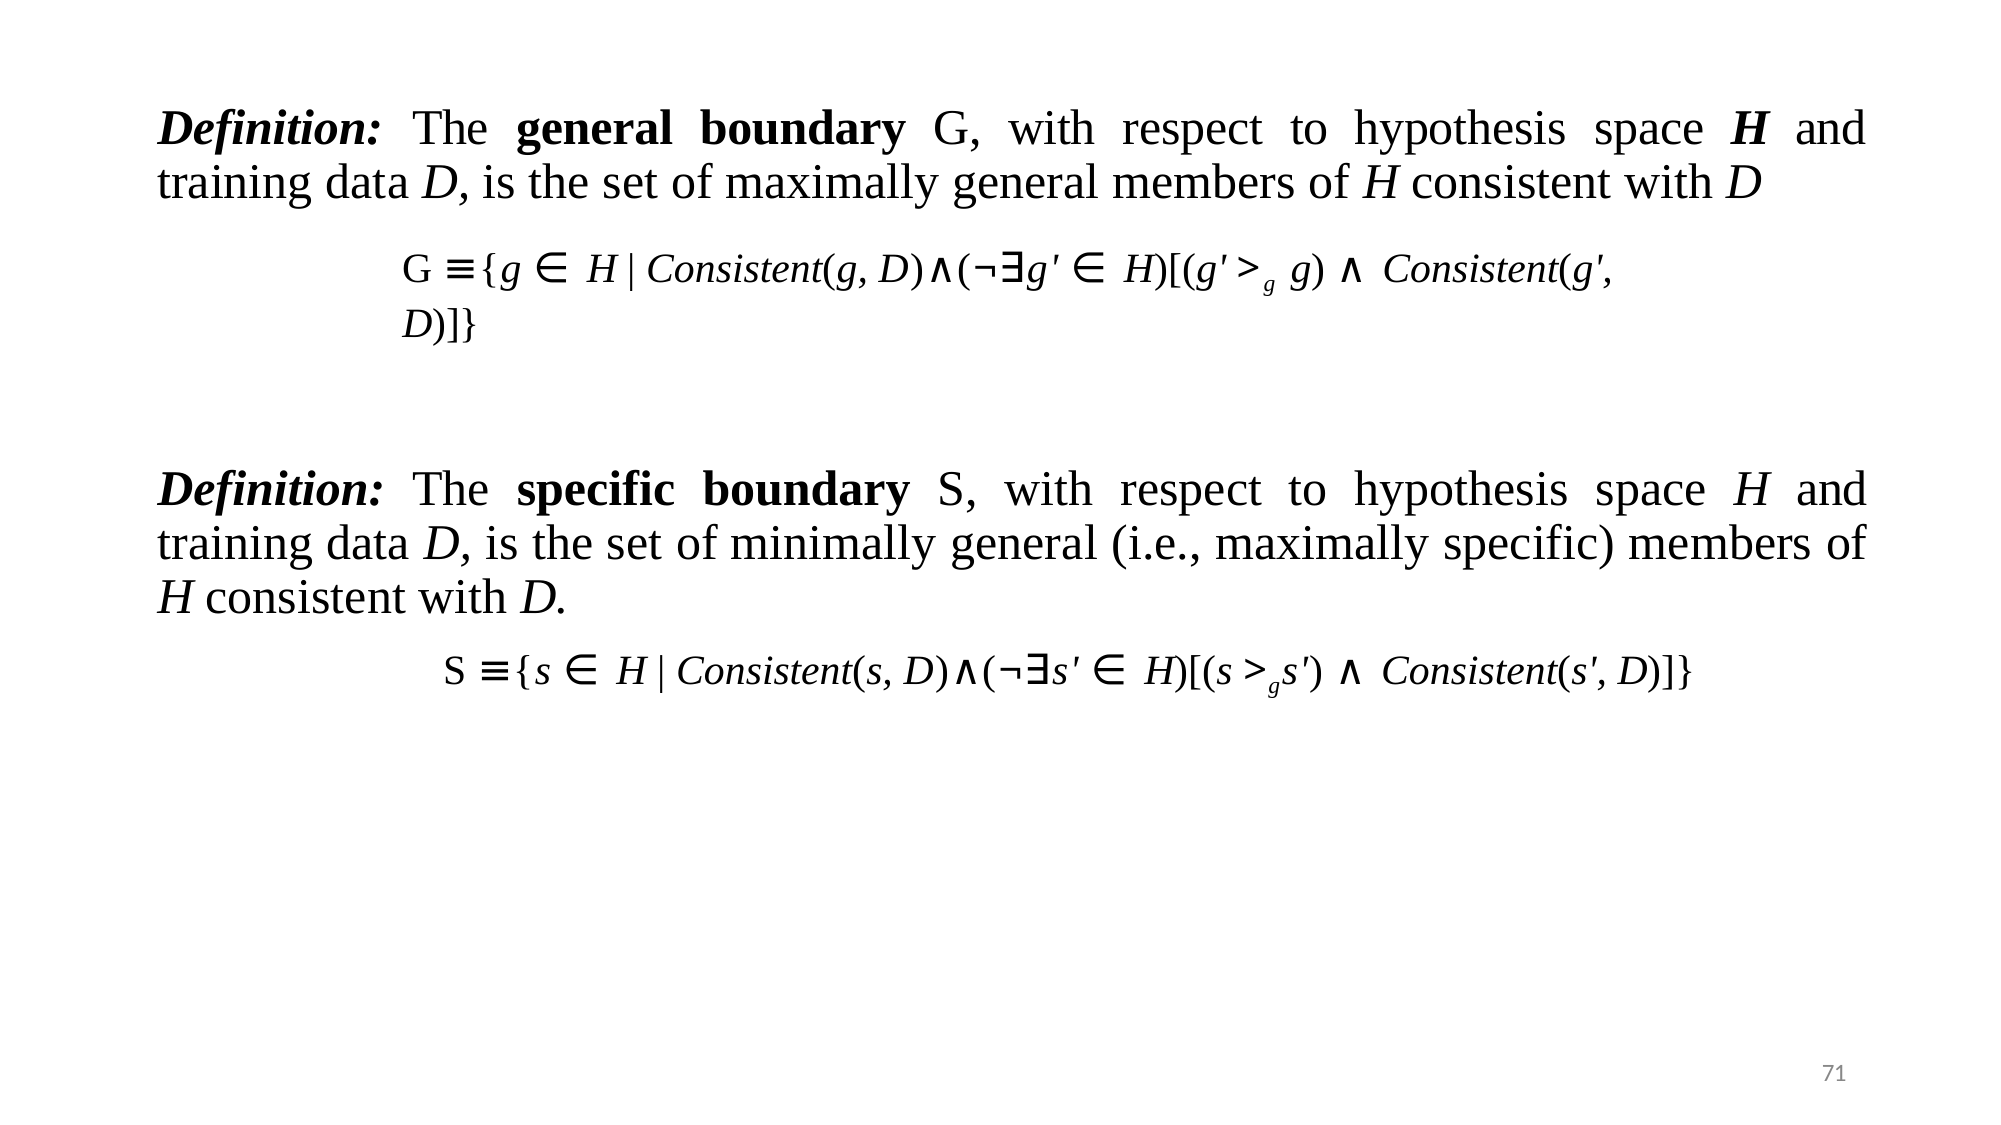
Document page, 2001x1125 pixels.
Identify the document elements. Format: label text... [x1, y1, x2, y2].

text_box Definition: The specific boundary S, with respect to hypothesis space H and training data D, is the set of minimally general (i.e., maximally specific) members of H consistent with D. S ≡{s ∈ H | Consistent(s, D)∧(¬∃s' ∈ H)[(s >gs') ∧ Consistent(s', D)]} [151, 452, 1872, 699]
text_box G ≡{g ∈ H | Consistent(g, D)∧(¬∃g' ∈ H)[(g' >g g) ∧ Consistent(g', D)]} [398, 238, 1625, 346]
title Definition: The general boundary G, with respect to hypothesis space H and training data D, is the set of maximally general members of H consistent with D [155, 91, 1868, 289]
slide_number 71 [1815, 1060, 1856, 1125]
